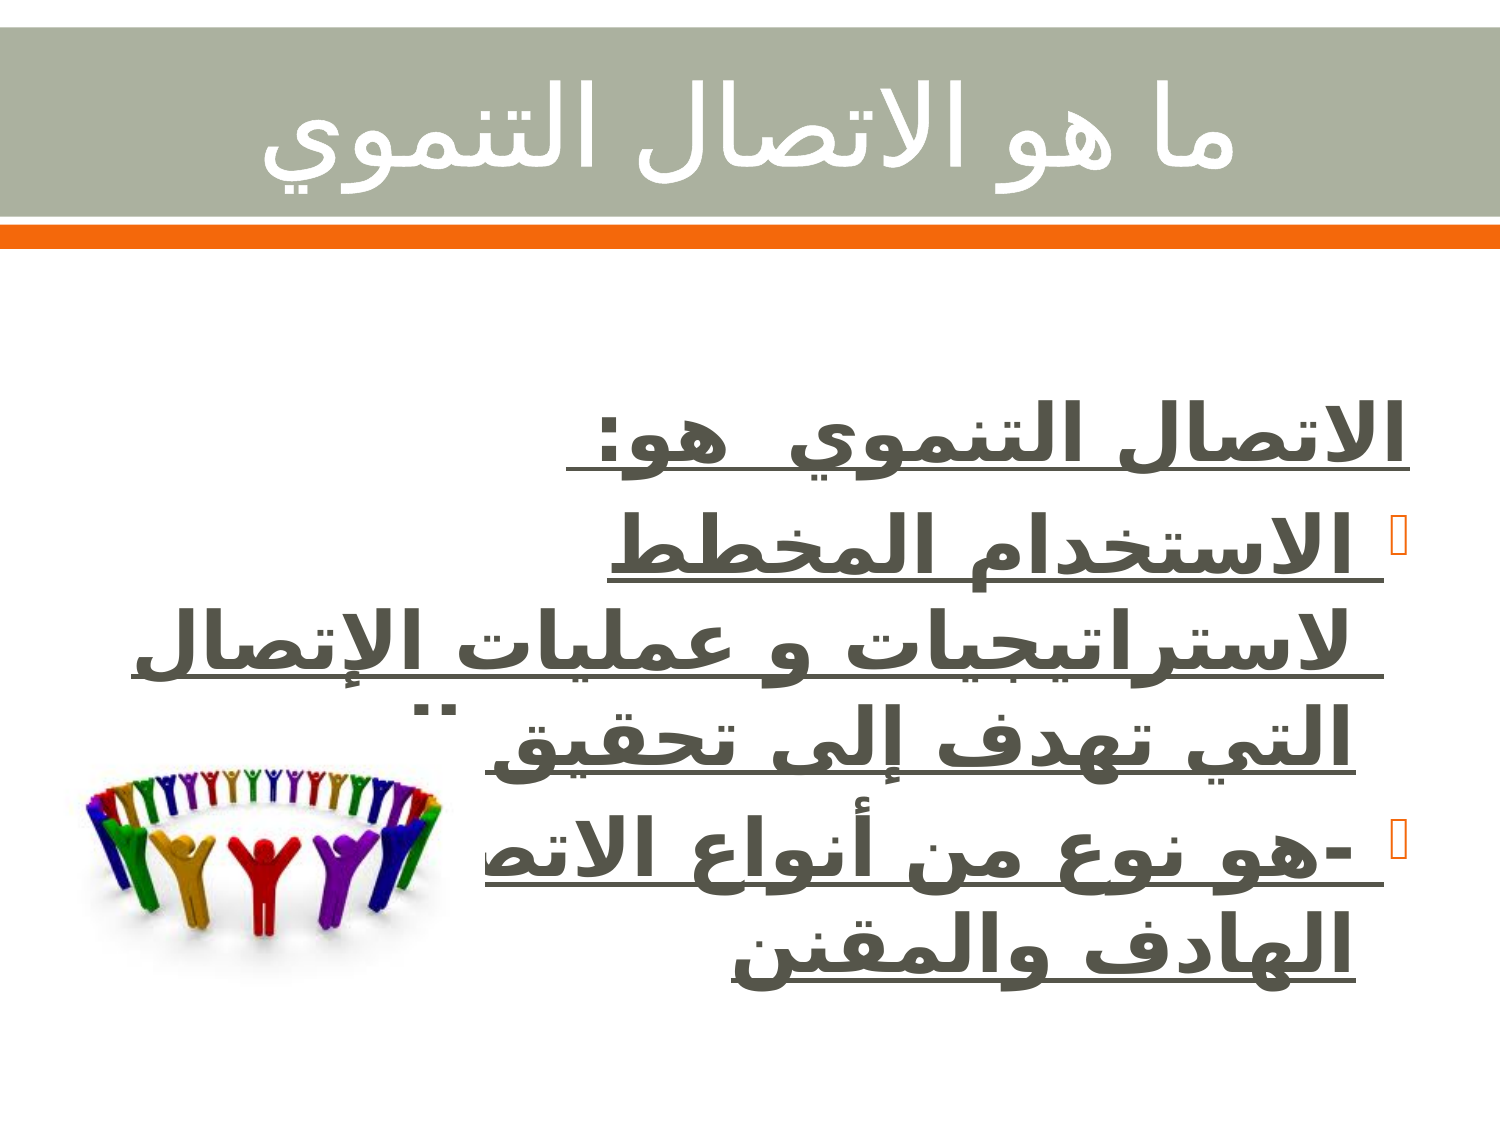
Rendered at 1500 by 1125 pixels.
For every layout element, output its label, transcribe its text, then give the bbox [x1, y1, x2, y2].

picture [40, 715, 486, 993]
list الاتصال التنموي هو: الاستخدام المخطط لاستراتيجيات و عمليات الإتصال التي تهدف إلى تحقيق التنمية -هو نوع من أنواع الاتصال الهادف والمقنن [75, 262, 1425, 1005]
title ما هو الاتصال التنموي [75, 29, 1425, 213]
